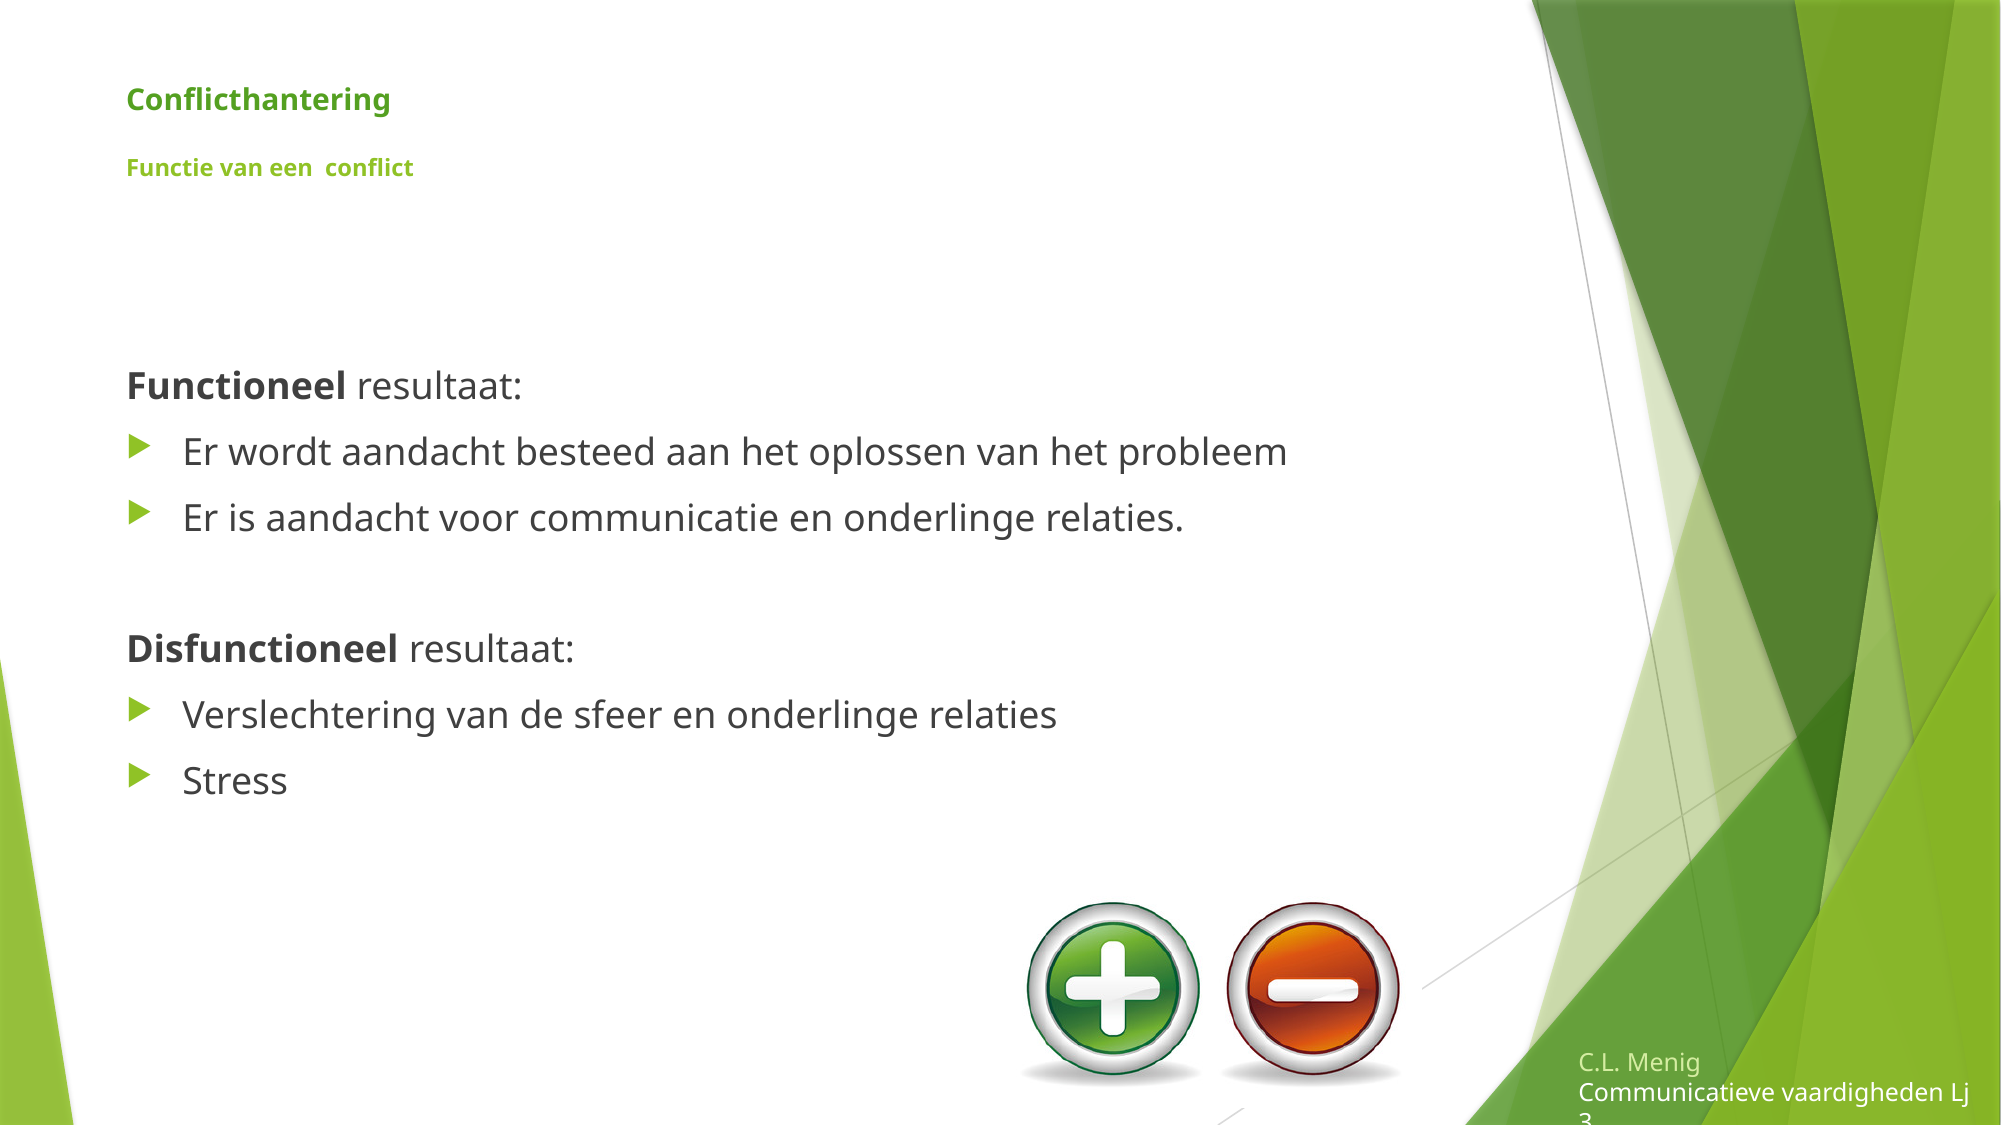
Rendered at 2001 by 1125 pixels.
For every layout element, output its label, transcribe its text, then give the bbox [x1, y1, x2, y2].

list Functioneel resultaat: Er wordt aandacht besteed aan het oplossen van het probleem Er is aandacht voor communicatie en onderlinge relaties. Disfunctioneel resultaat: Verslechtering van de sfeer en onderlinge relaties Stress [111, 354, 1522, 992]
title Conflicthantering Functie van een conflict [111, 72, 1522, 224]
picture [999, 873, 1422, 1109]
text_box C.L. Menig Communicatieve vaardigheden Lj 3 [1563, 1038, 2000, 1125]
